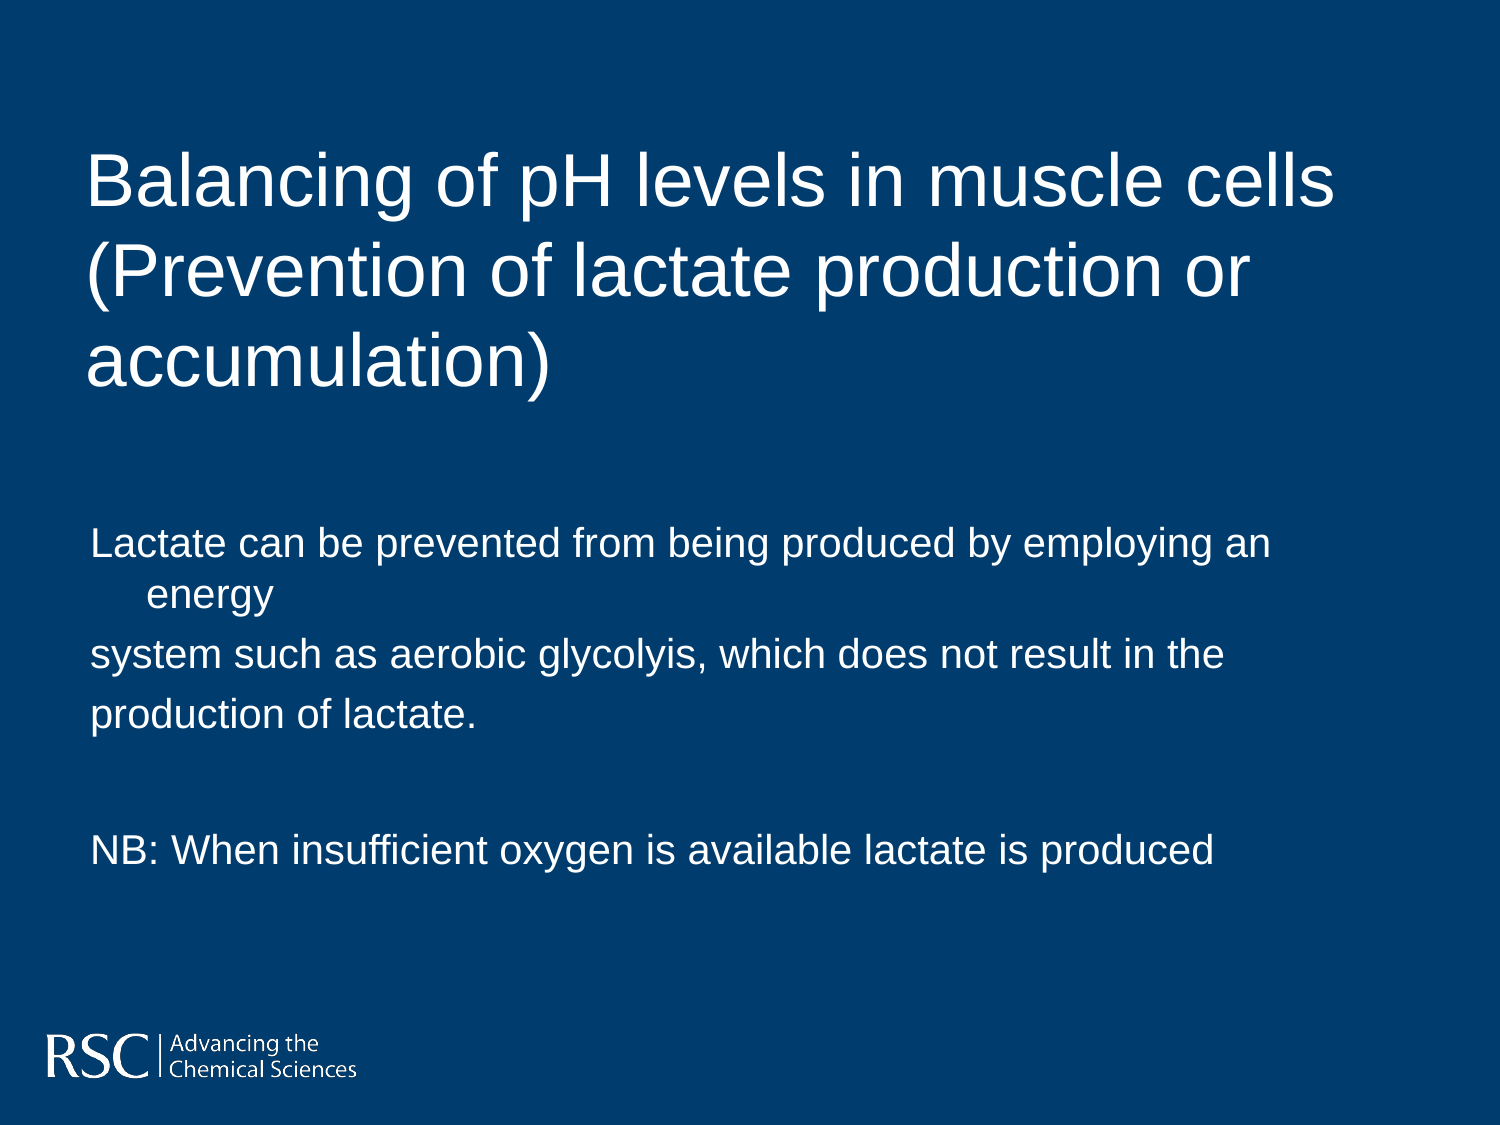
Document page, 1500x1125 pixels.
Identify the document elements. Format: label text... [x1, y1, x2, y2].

picture [42, 1028, 362, 1082]
text_box Balancing of pH levels in muscle cells (Prevention of lactate production or accumulation) [70, 123, 1442, 409]
text_box Lactate can be prevented from being produced by employing an energy system such as aerobic glycolyis, which does not result in the production of lactate. NB: When insufficient oxygen is available lactate is produced [74, 409, 1425, 1005]
